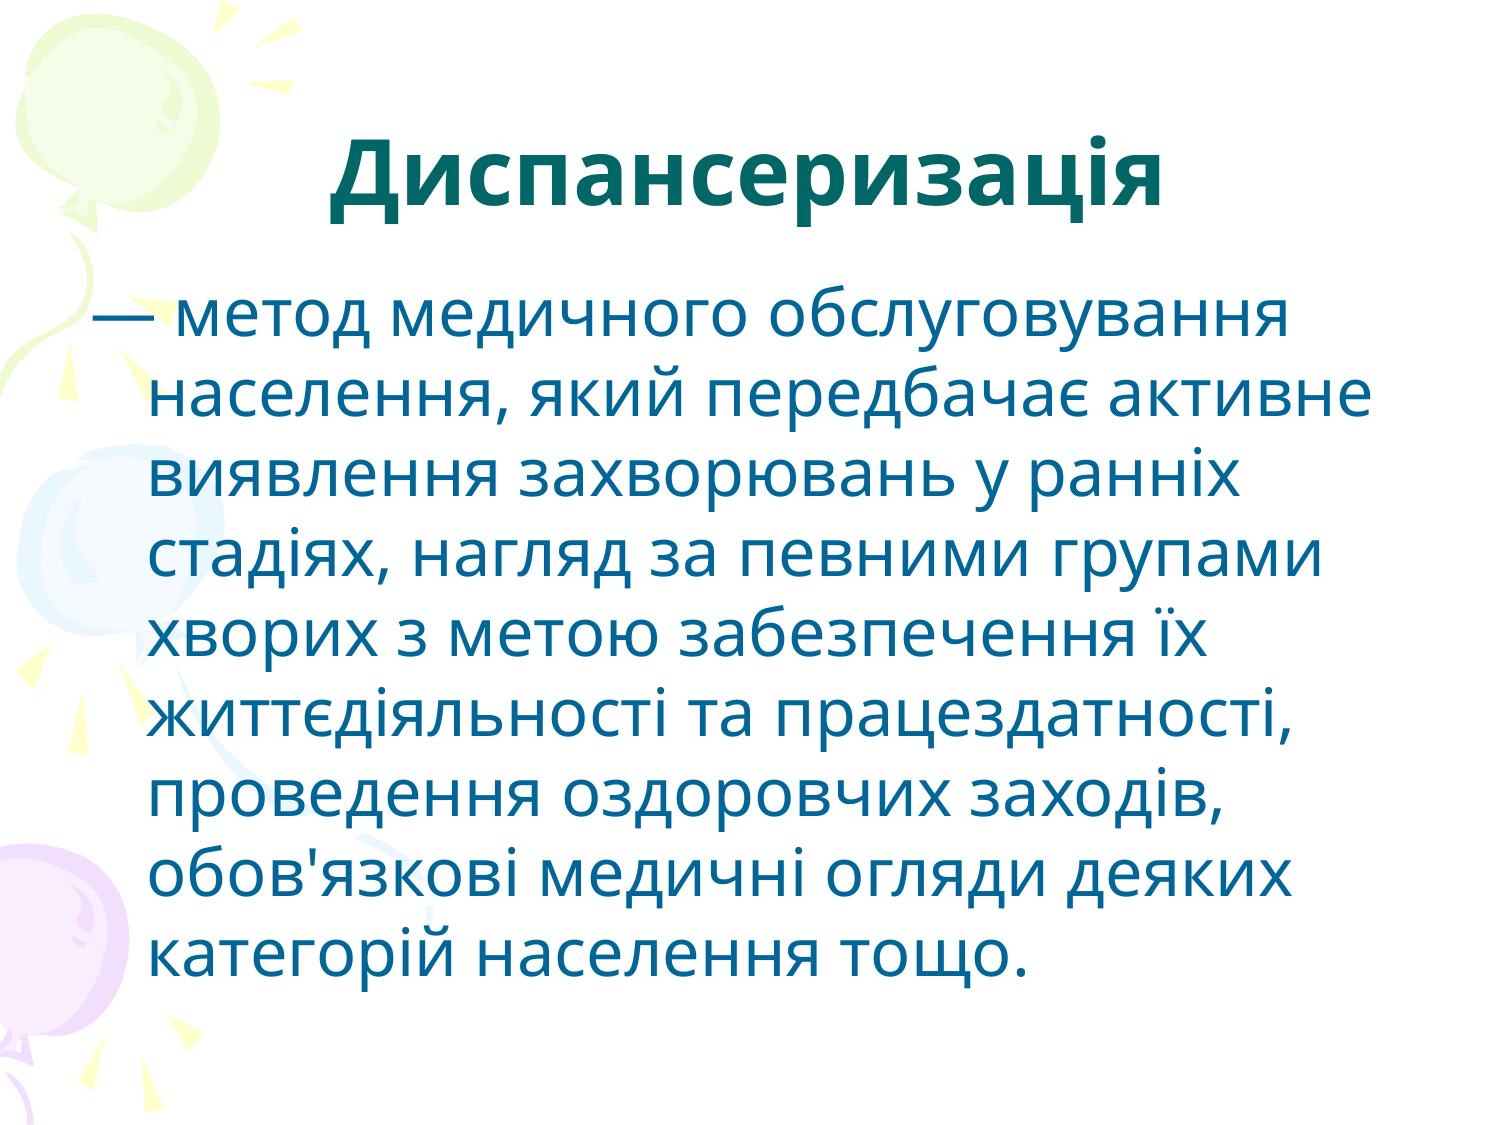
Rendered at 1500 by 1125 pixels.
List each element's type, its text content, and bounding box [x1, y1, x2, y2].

title Диспансеризація [72, 16, 1425, 233]
list — метод медичного обслуговування населення, який передбачає активне виявлення захворювань у ранніх стадіях, нагляд за певними групами хворих з метою забезпечення їх життєдіяльності та працездатності, проведення оздоровчих заходів, обов'язкові медичні огляди деяких категорій населення тощо. [74, 262, 1426, 994]
